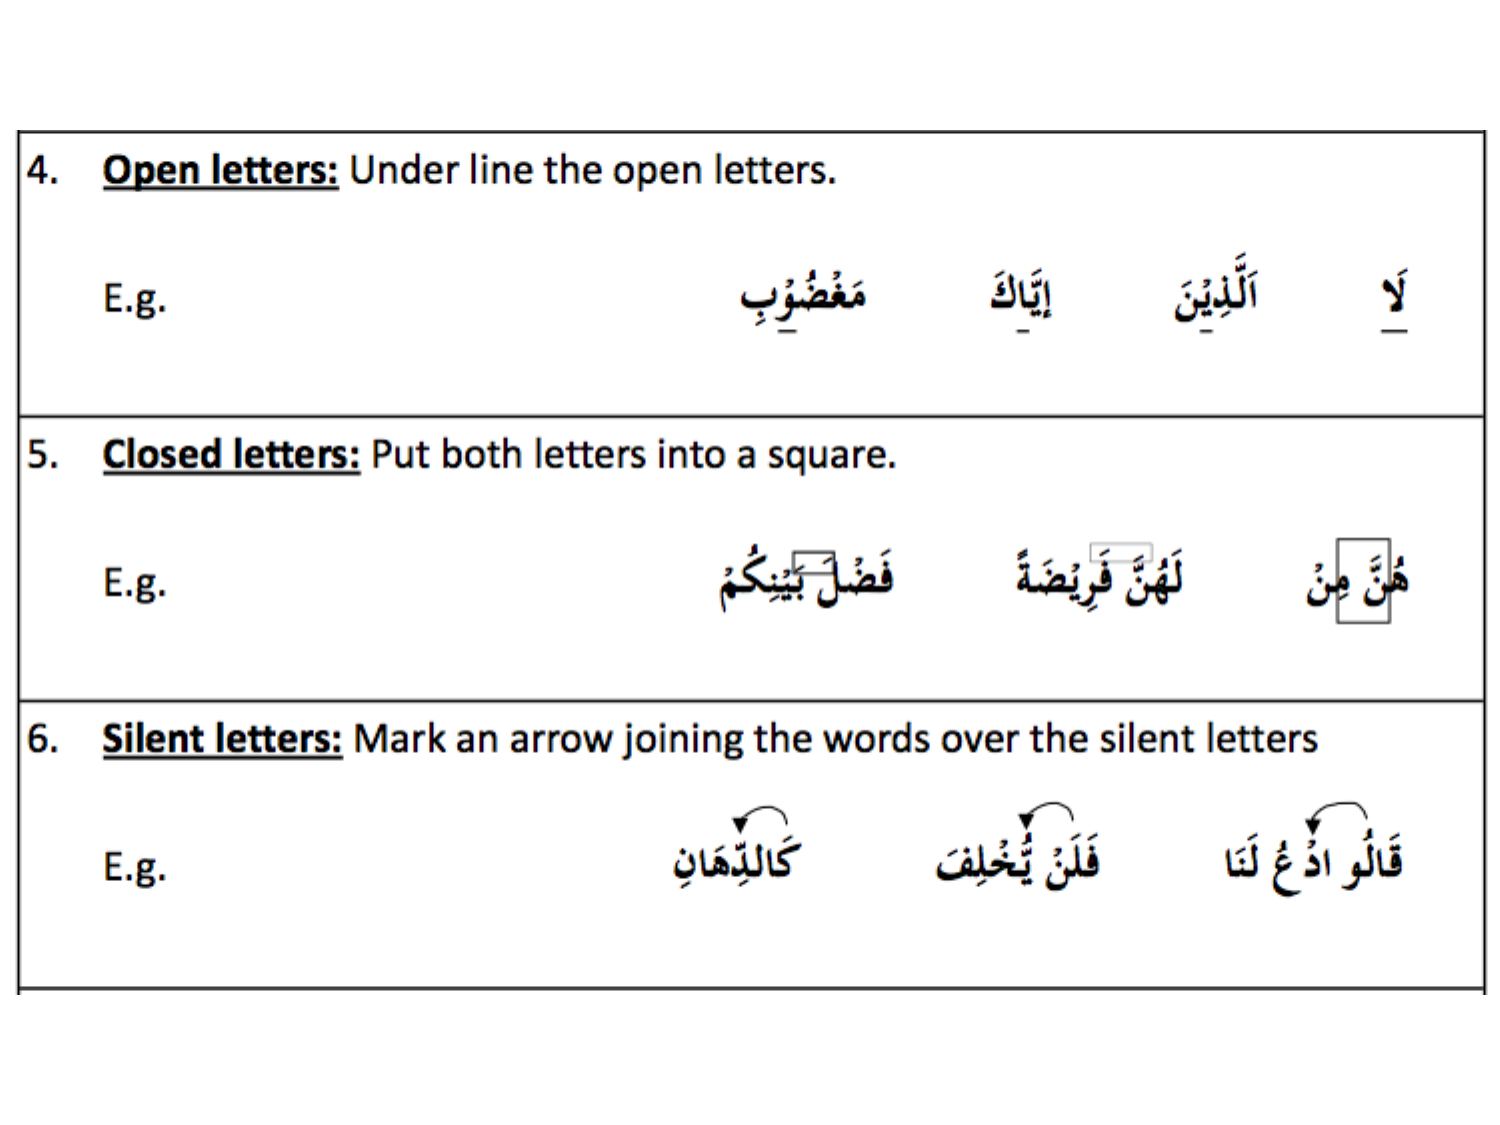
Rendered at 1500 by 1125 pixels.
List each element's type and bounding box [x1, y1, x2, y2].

picture [0, 130, 1500, 995]
